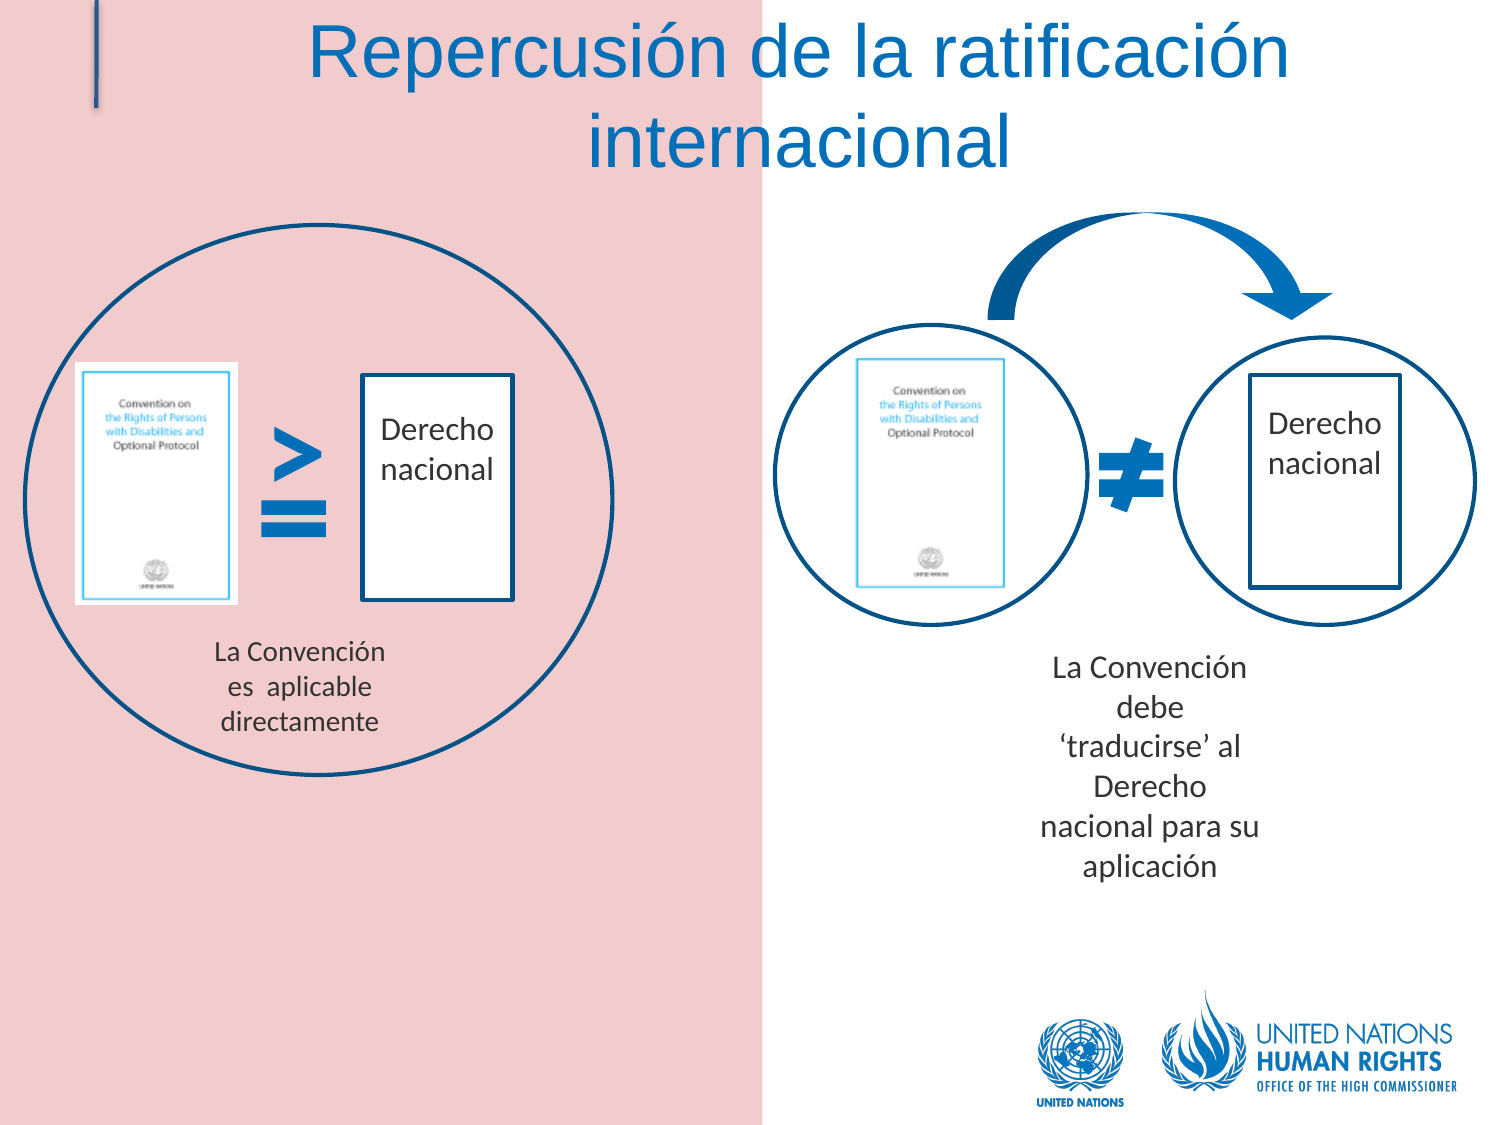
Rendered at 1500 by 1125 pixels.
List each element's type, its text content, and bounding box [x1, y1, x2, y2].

text_box Derecho nacional [1248, 373, 1402, 590]
text_box [772, 322, 1090, 628]
text_box [0, 0, 764, 1125]
picture [74, 362, 238, 606]
picture [849, 349, 1013, 593]
text_box [985, 210, 1335, 323]
text_box La Convención es aplicable directamente [187, 624, 413, 745]
text_box Derecho nacional [360, 373, 515, 602]
text_box [22, 222, 615, 778]
text_box [259, 520, 328, 539]
text_box La Convención debe ‘traducirse’ al Derecho nacional para su aplicación [1024, 637, 1276, 892]
text_box [1096, 435, 1166, 515]
picture [1037, 990, 1457, 1107]
text_box [1172, 335, 1478, 628]
text_box > [249, 362, 325, 528]
text_box Repercusión de la ratificación internacional [24, 0, 1500, 191]
